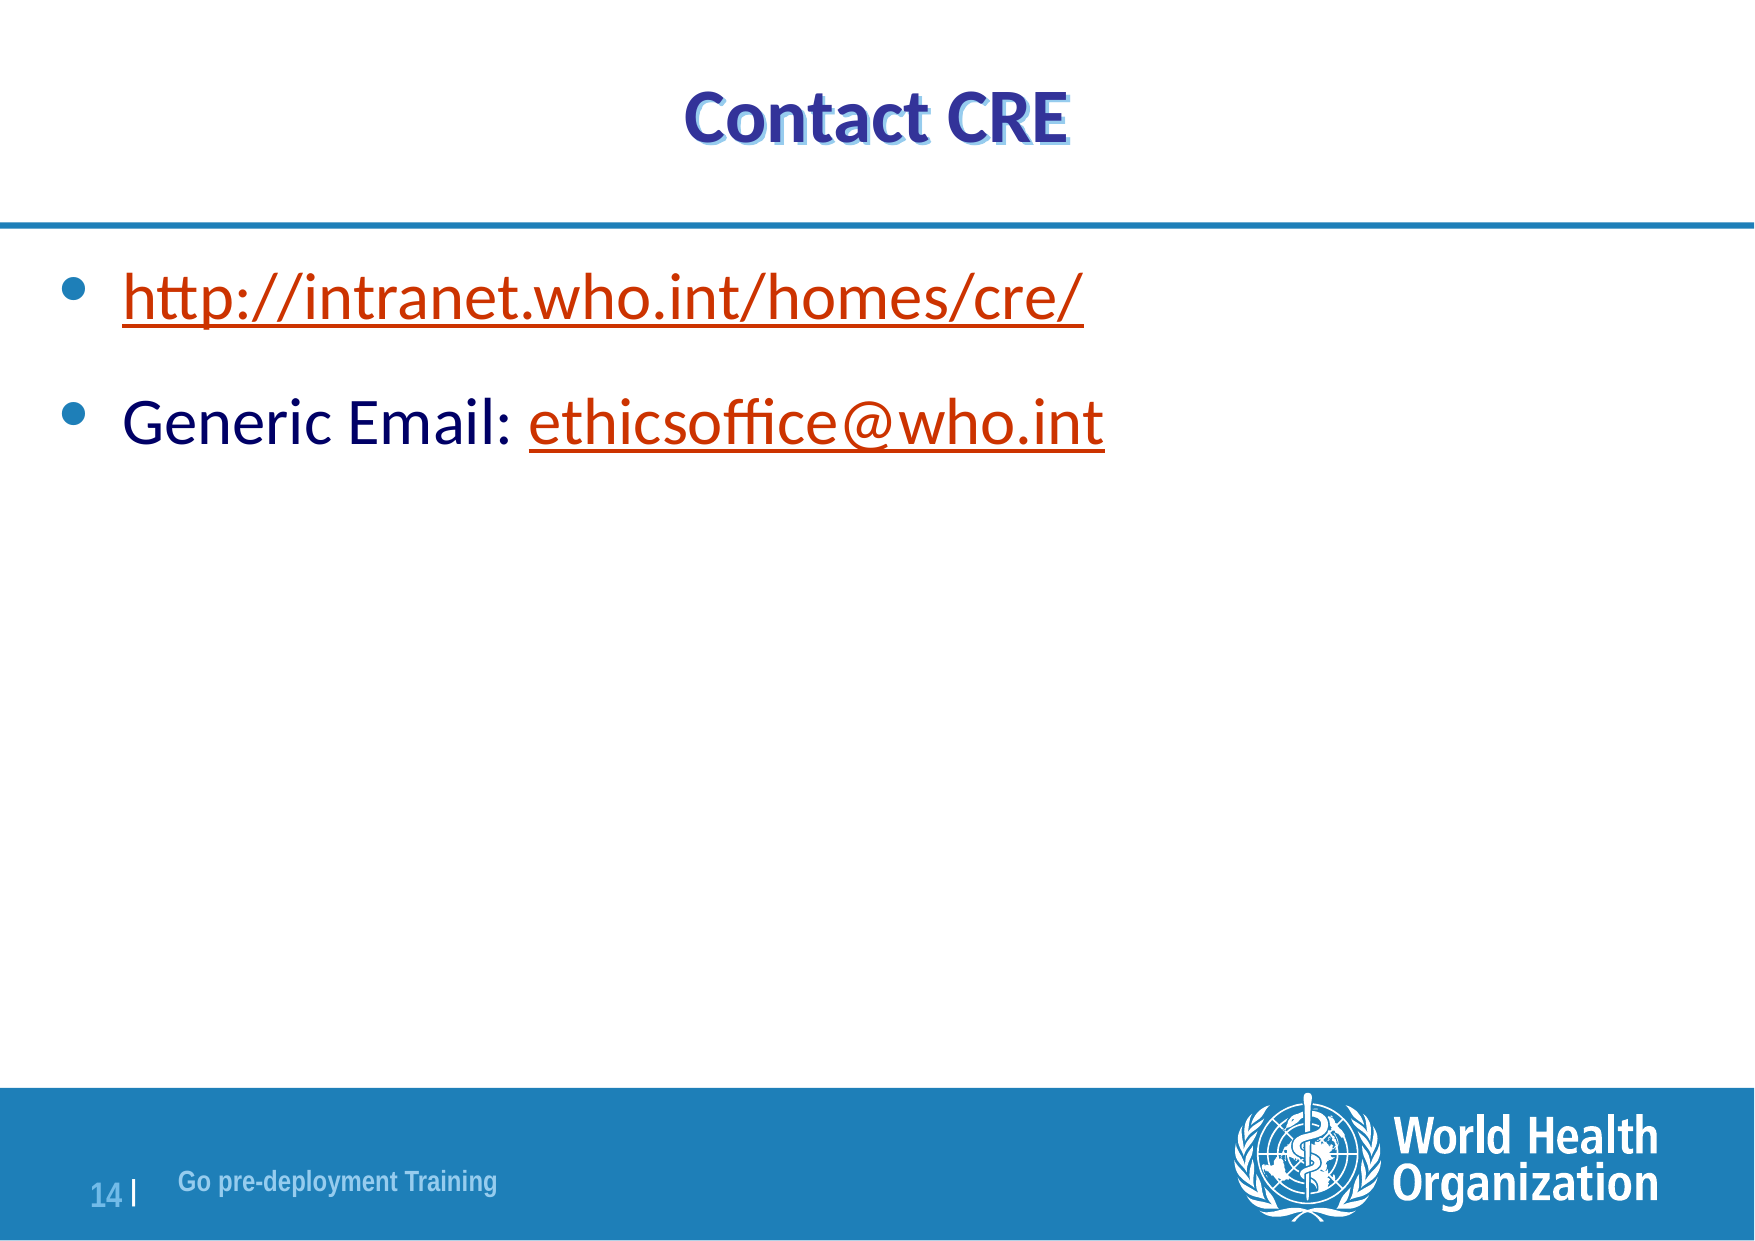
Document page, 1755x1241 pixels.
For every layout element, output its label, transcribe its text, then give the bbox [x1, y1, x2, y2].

title Contact CRE [0, 0, 1755, 224]
list http://intranet.who.int/homes/cre/ Generic Email: ethicsoffice@who.int [58, 261, 1693, 1014]
